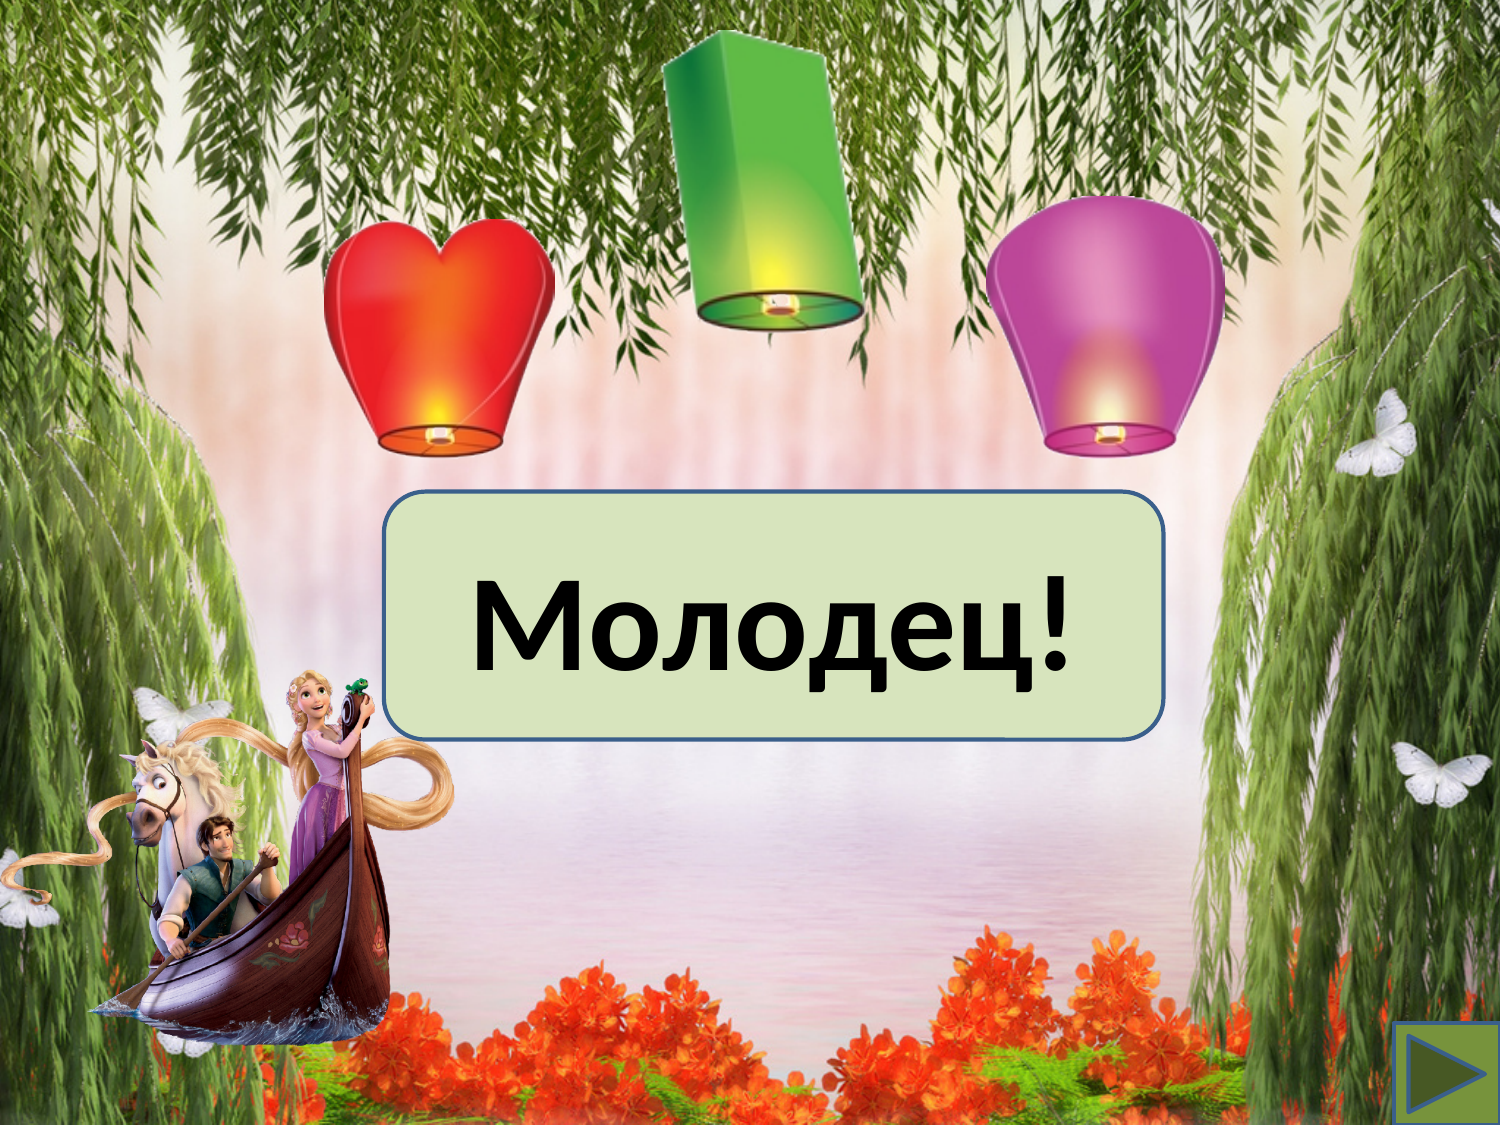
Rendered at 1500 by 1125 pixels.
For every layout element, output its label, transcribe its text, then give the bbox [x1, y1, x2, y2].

text_box Молодец! [381, 489, 1166, 742]
text_box [738, 397, 845, 564]
text_box [218, 160, 325, 328]
picture [0, 0, 1500, 1125]
text_box [1392, 1021, 1500, 1125]
